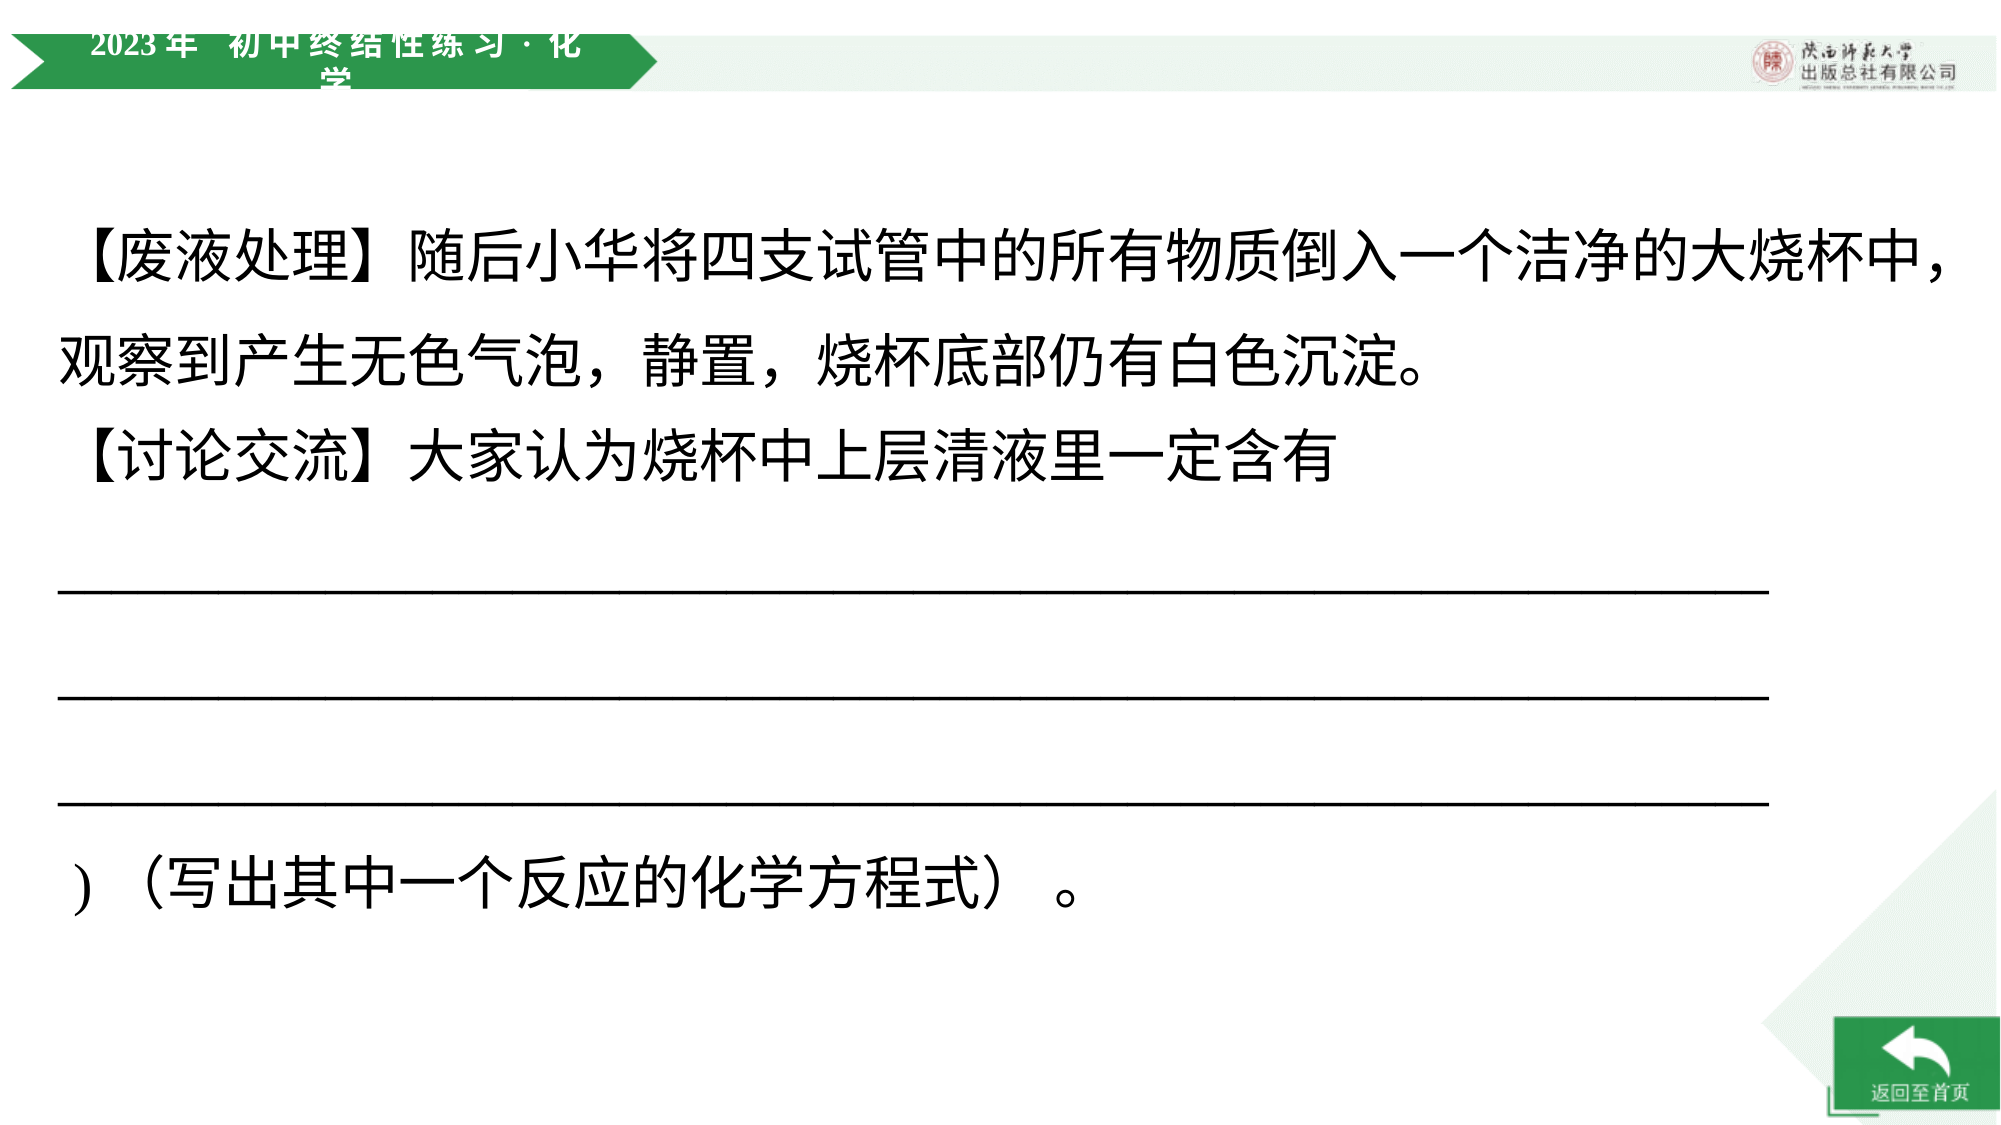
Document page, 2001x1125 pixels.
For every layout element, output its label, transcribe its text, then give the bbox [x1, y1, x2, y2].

picture [0, 0, 2001, 1125]
text_box 【废液处理】随后小华将四支试管中的所有物质倒入一个洁净的大烧杯中，观察到产生无色气泡，静置，烧杯底部仍有白色沉淀。 [58, 184, 1941, 383]
